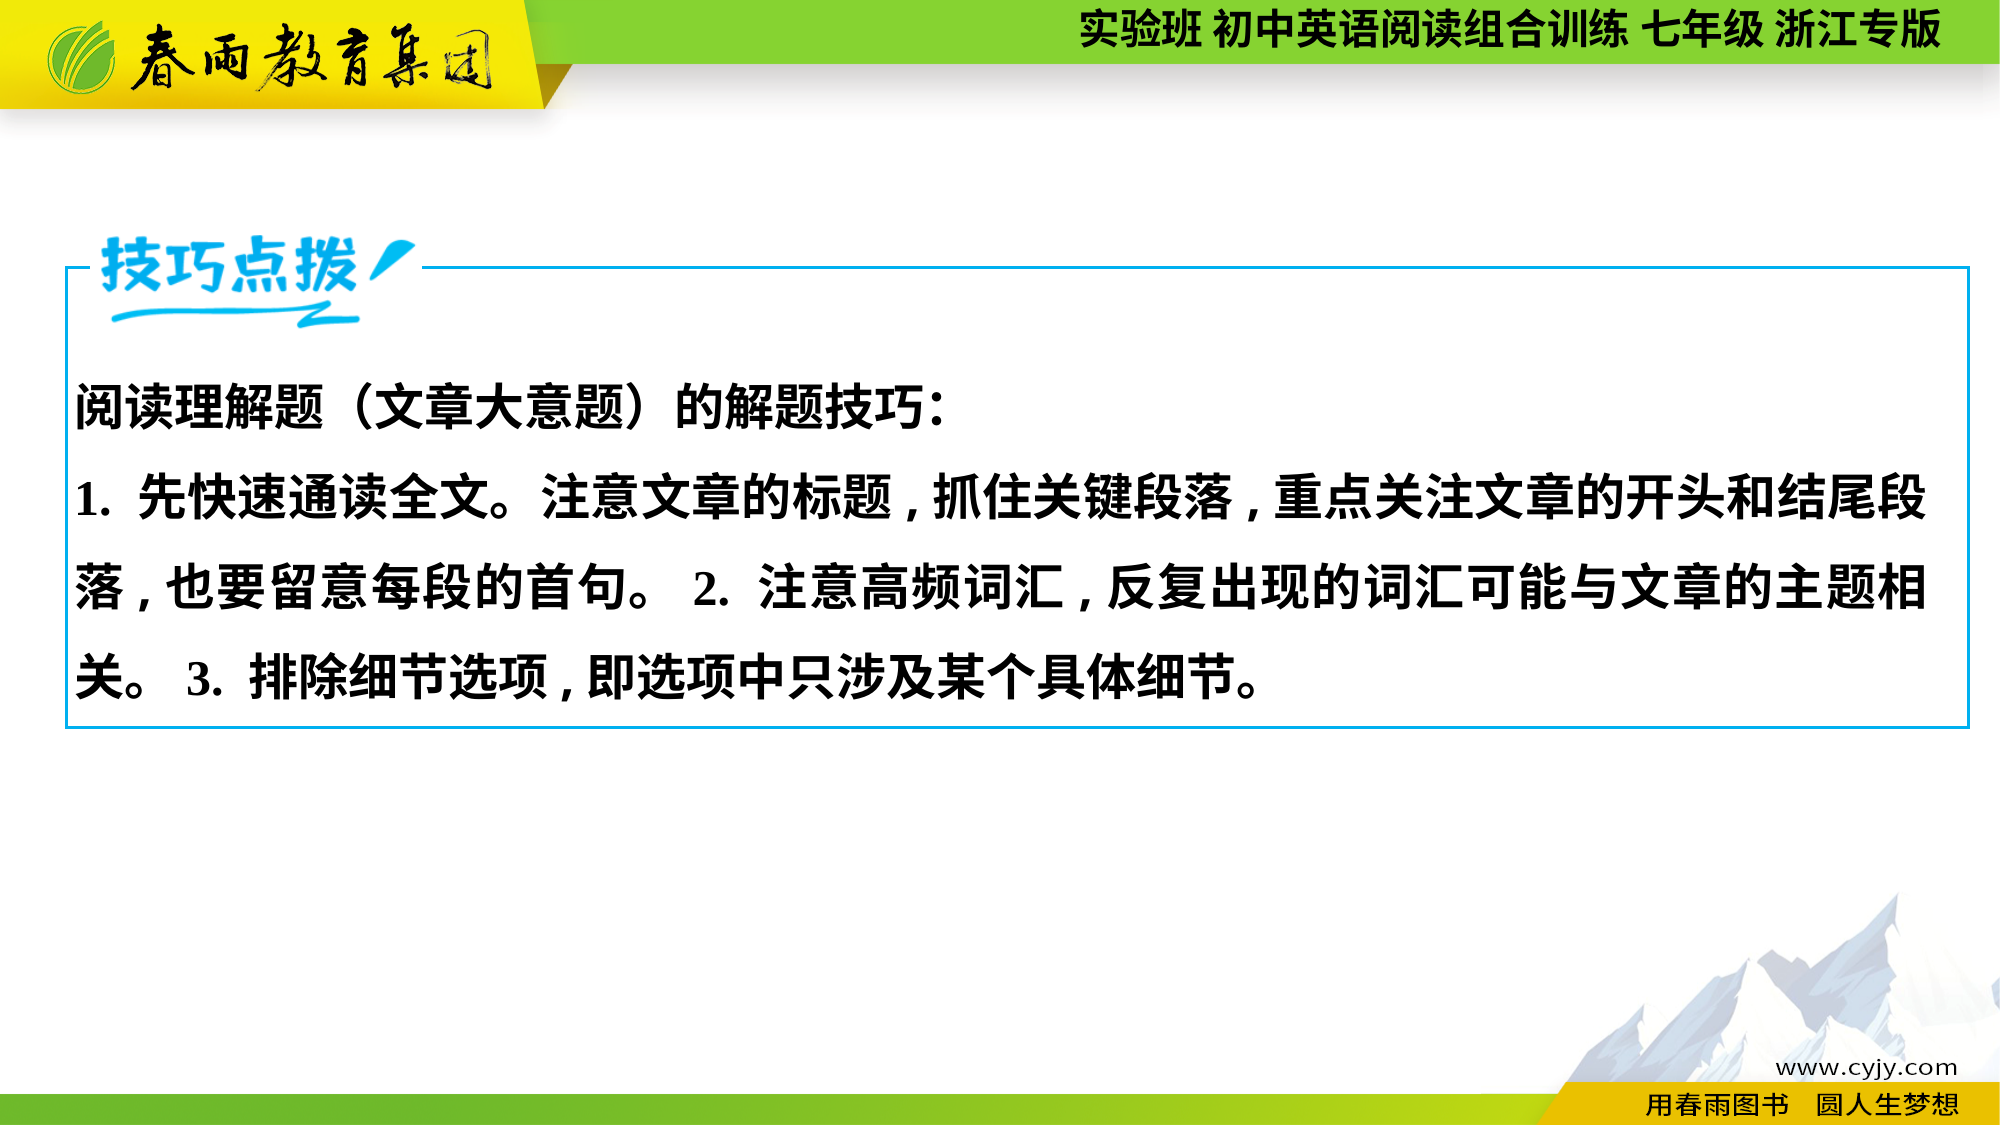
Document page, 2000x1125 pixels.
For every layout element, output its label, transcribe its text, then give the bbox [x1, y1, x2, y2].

text_box [66, 267, 1969, 728]
picture [0, 0, 2000, 1125]
list 阅读理解题（文章大意题）的解题技巧： 1. 先快速通读全文。注意文章的标题,抓住关键段落,重点关注文章的开头和结尾段落,也要留意每段的首句。2. 注意高频词汇,反复出现的词汇可能与文章的主题相关。3. 排除细节选项,即选项中只涉及某个具体细节。 [59, 338, 66, 706]
